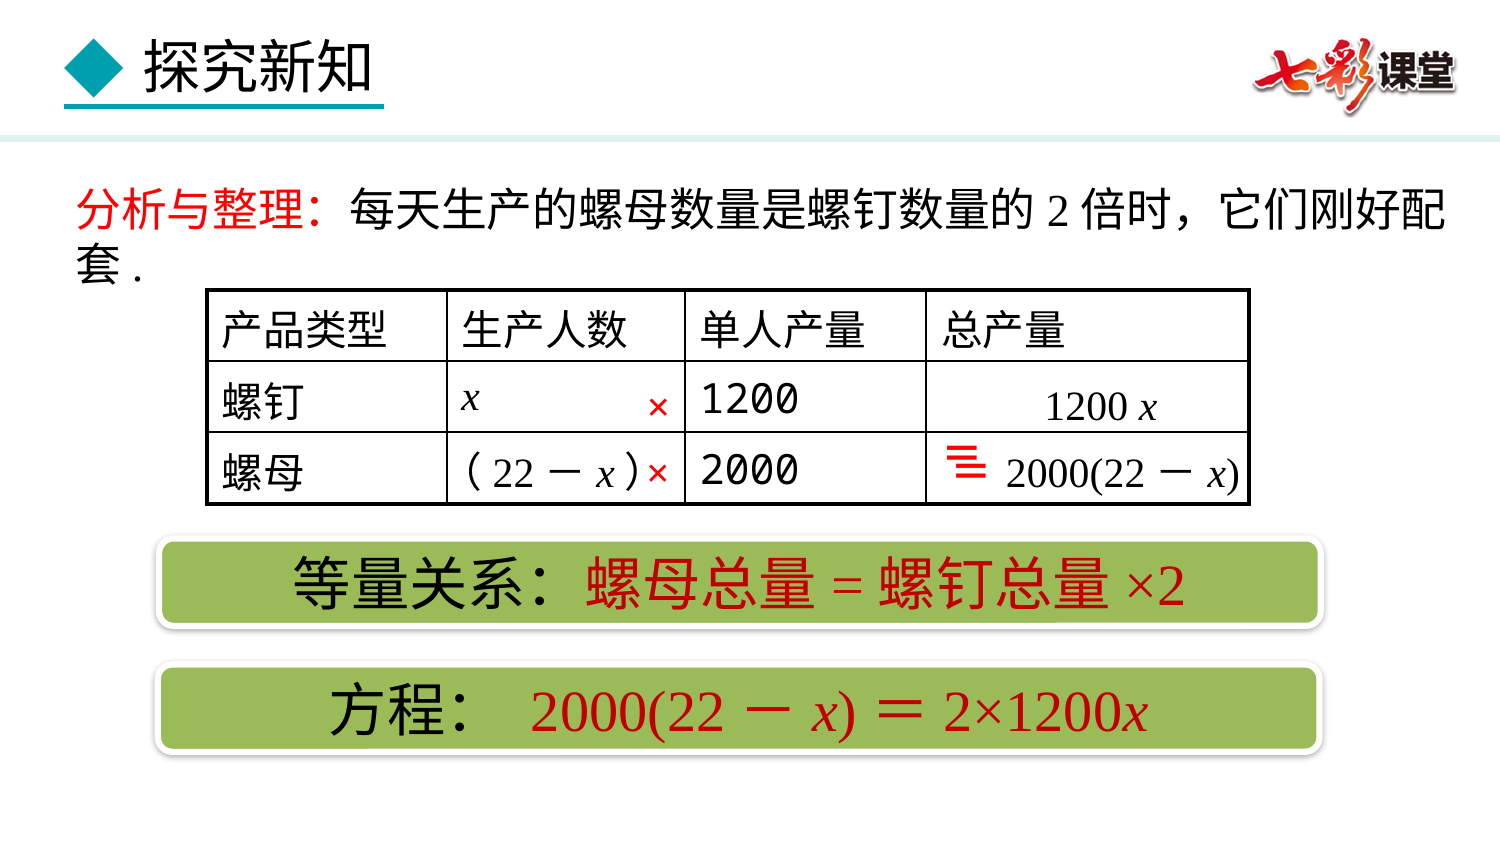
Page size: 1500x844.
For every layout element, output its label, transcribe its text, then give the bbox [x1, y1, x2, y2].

table_cell [448, 433, 626, 438]
table_cell 螺母 [209, 433, 446, 502]
table_header 生产人数 [448, 292, 684, 360]
table_header 总产量 [927, 292, 1247, 360]
text_box 等量关系：螺母总量=螺钉总量×2 [155, 535, 1324, 630]
table_cell 螺钉 [209, 362, 446, 431]
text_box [630, 437, 1317, 504]
table_cell x [448, 362, 684, 431]
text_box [631, 370, 1253, 436]
text_box （22－x） [426, 438, 626, 504]
table_cell 1200 [686, 362, 925, 368]
table_header 产品类型 [209, 292, 446, 360]
text_box 方程： 2000(22－x)＝2×1200x [154, 661, 1323, 756]
text_box 分析与整理：每天生产的螺母数量是螺钉数量的2倍时，它们刚好配套. [60, 173, 1500, 299]
table_header 单人产量 [686, 292, 925, 360]
table_cell [927, 362, 1247, 368]
picture [1249, 32, 1461, 118]
